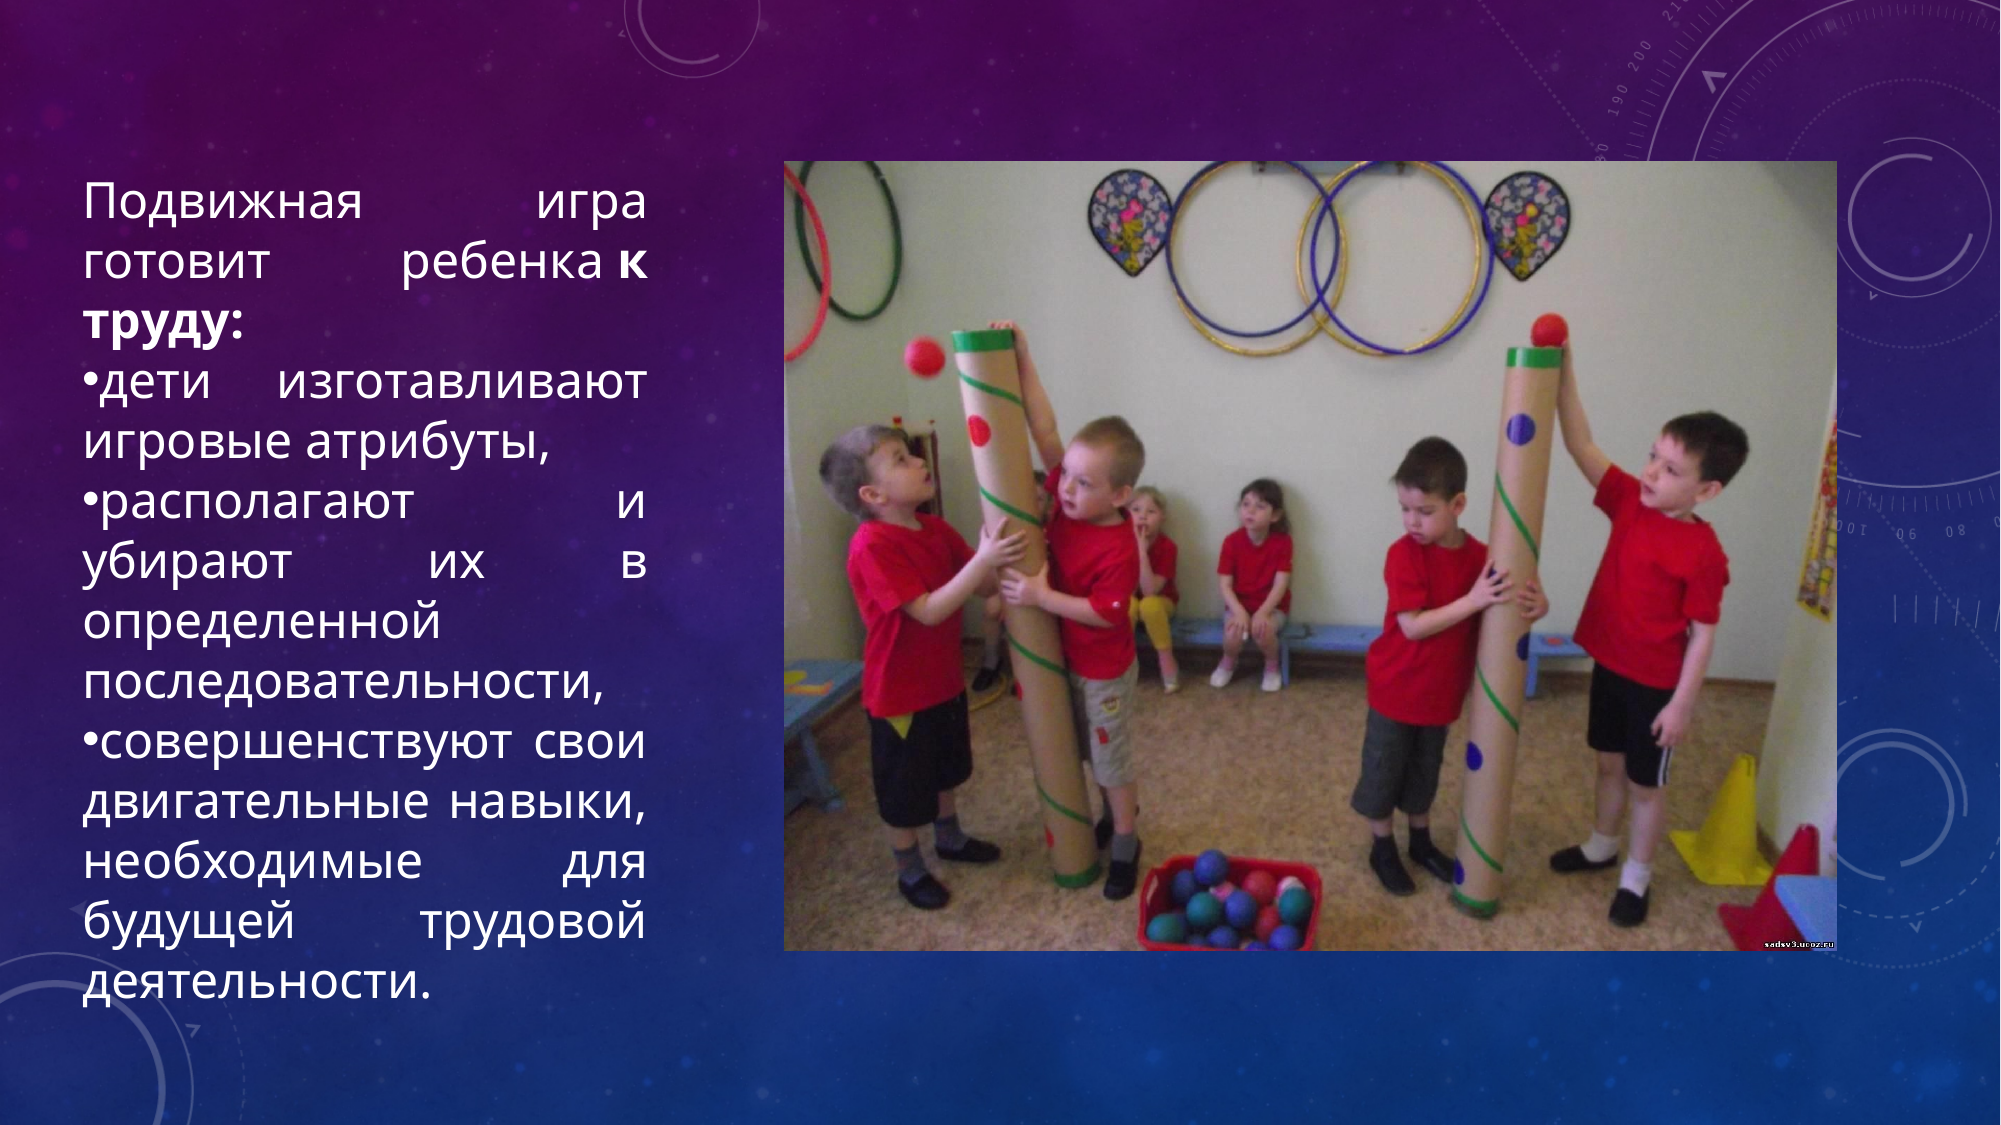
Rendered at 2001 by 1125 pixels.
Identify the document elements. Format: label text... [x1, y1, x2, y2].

picture [0, 0, 2001, 1125]
text_box Подвижная игра готовит ребенка к труду: дети изготавливают игровые атрибуты, располагают и убирают их в определенной последовательности, совершенствуют свои двигательные навыки, необходимые для будущей трудовой деятельности. [67, 161, 663, 1016]
